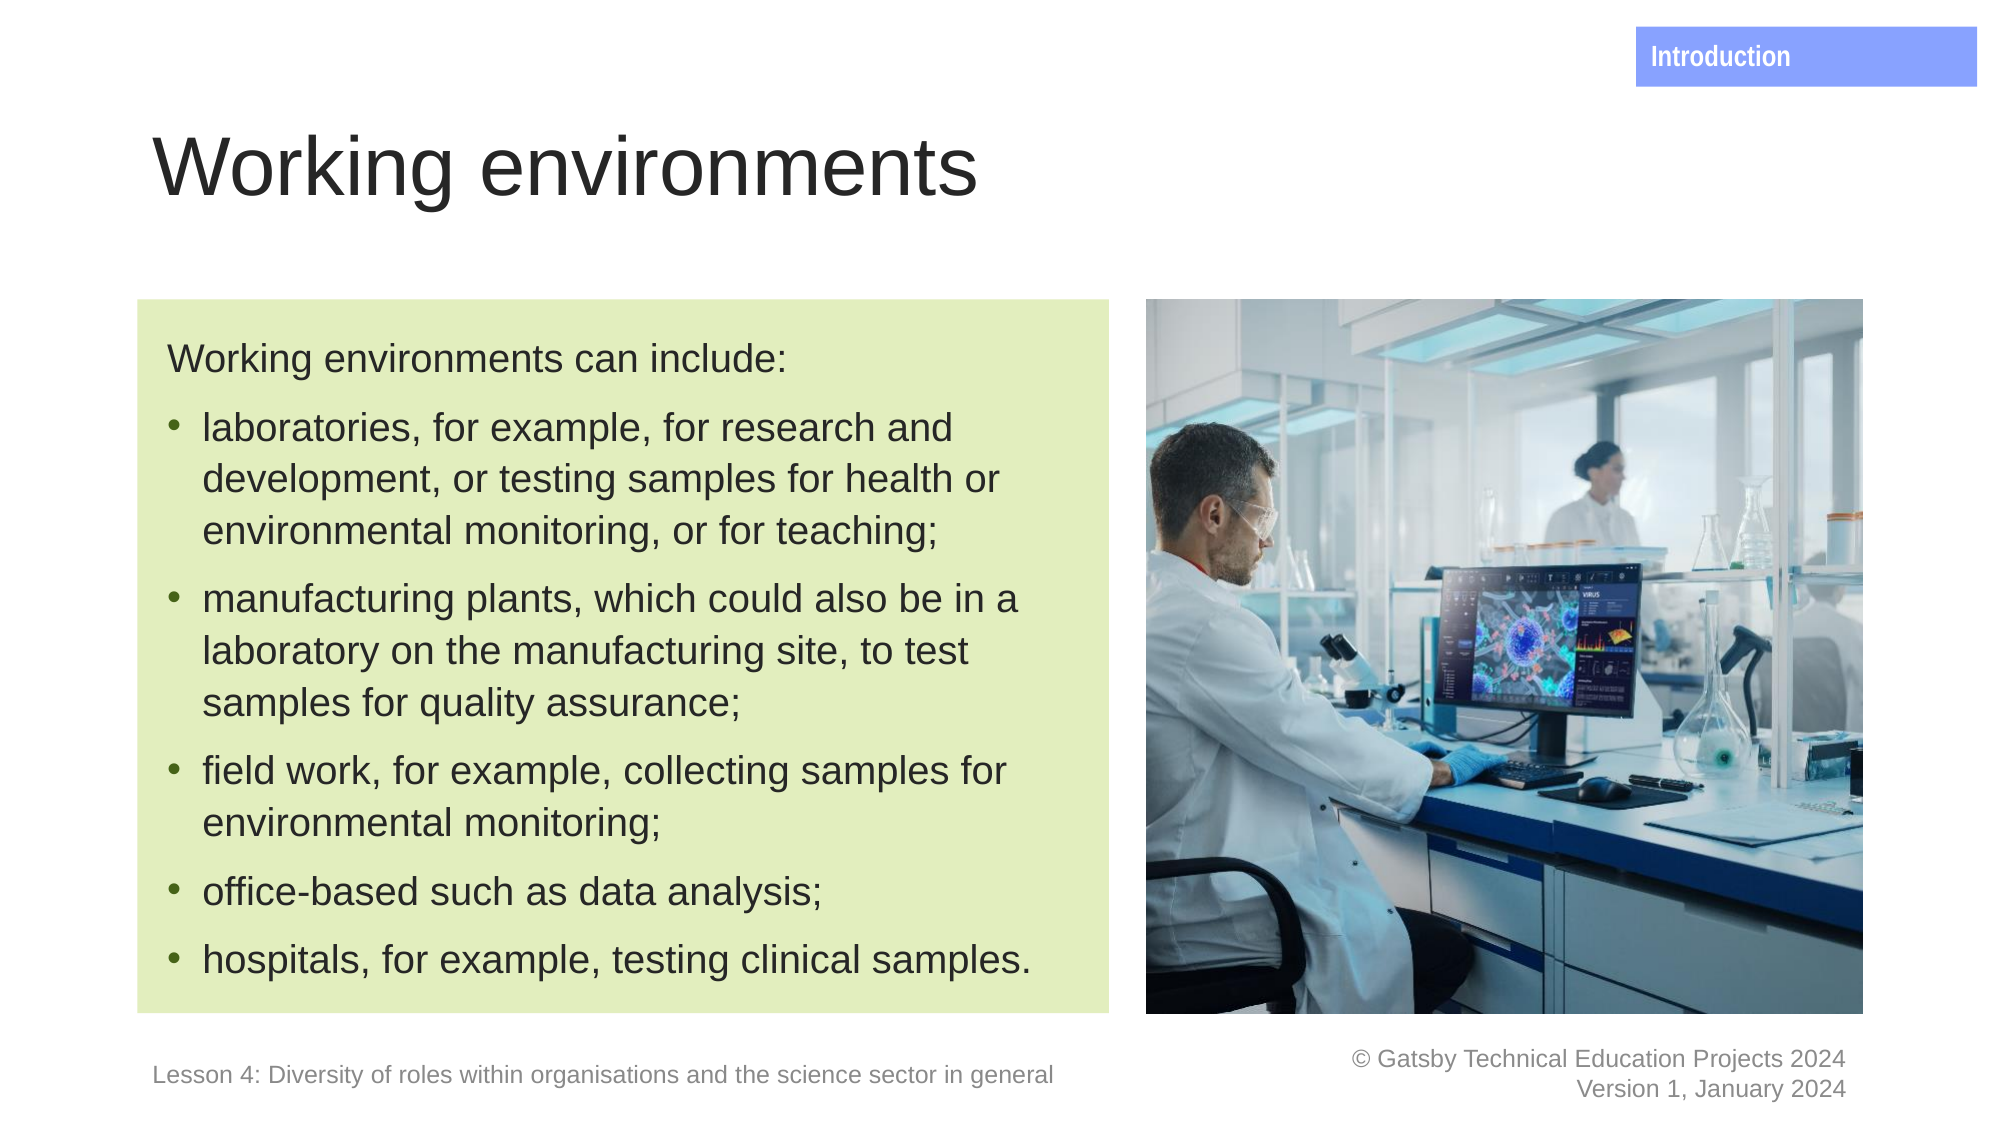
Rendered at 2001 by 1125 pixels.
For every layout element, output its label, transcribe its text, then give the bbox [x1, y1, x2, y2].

picture [1146, 299, 1863, 1014]
list Working environments can include: laboratories, for example, for research and development, or testing samples for health or environmental monitoring, or for teaching; manufacturing plants, which could also be in a laboratory on the manufacturing site, to test samples for quality assurance; field work, for example, collecting samples for environmental monitoring; office-based such as data analysis; hospitals, for example, testing clinical samples. [137, 299, 1109, 1014]
list Introduction [1636, 26, 1978, 87]
title Working environments [137, 59, 1863, 278]
list Lesson 4: Diversity of roles within organisations and the science sector in general [137, 1042, 1127, 1103]
